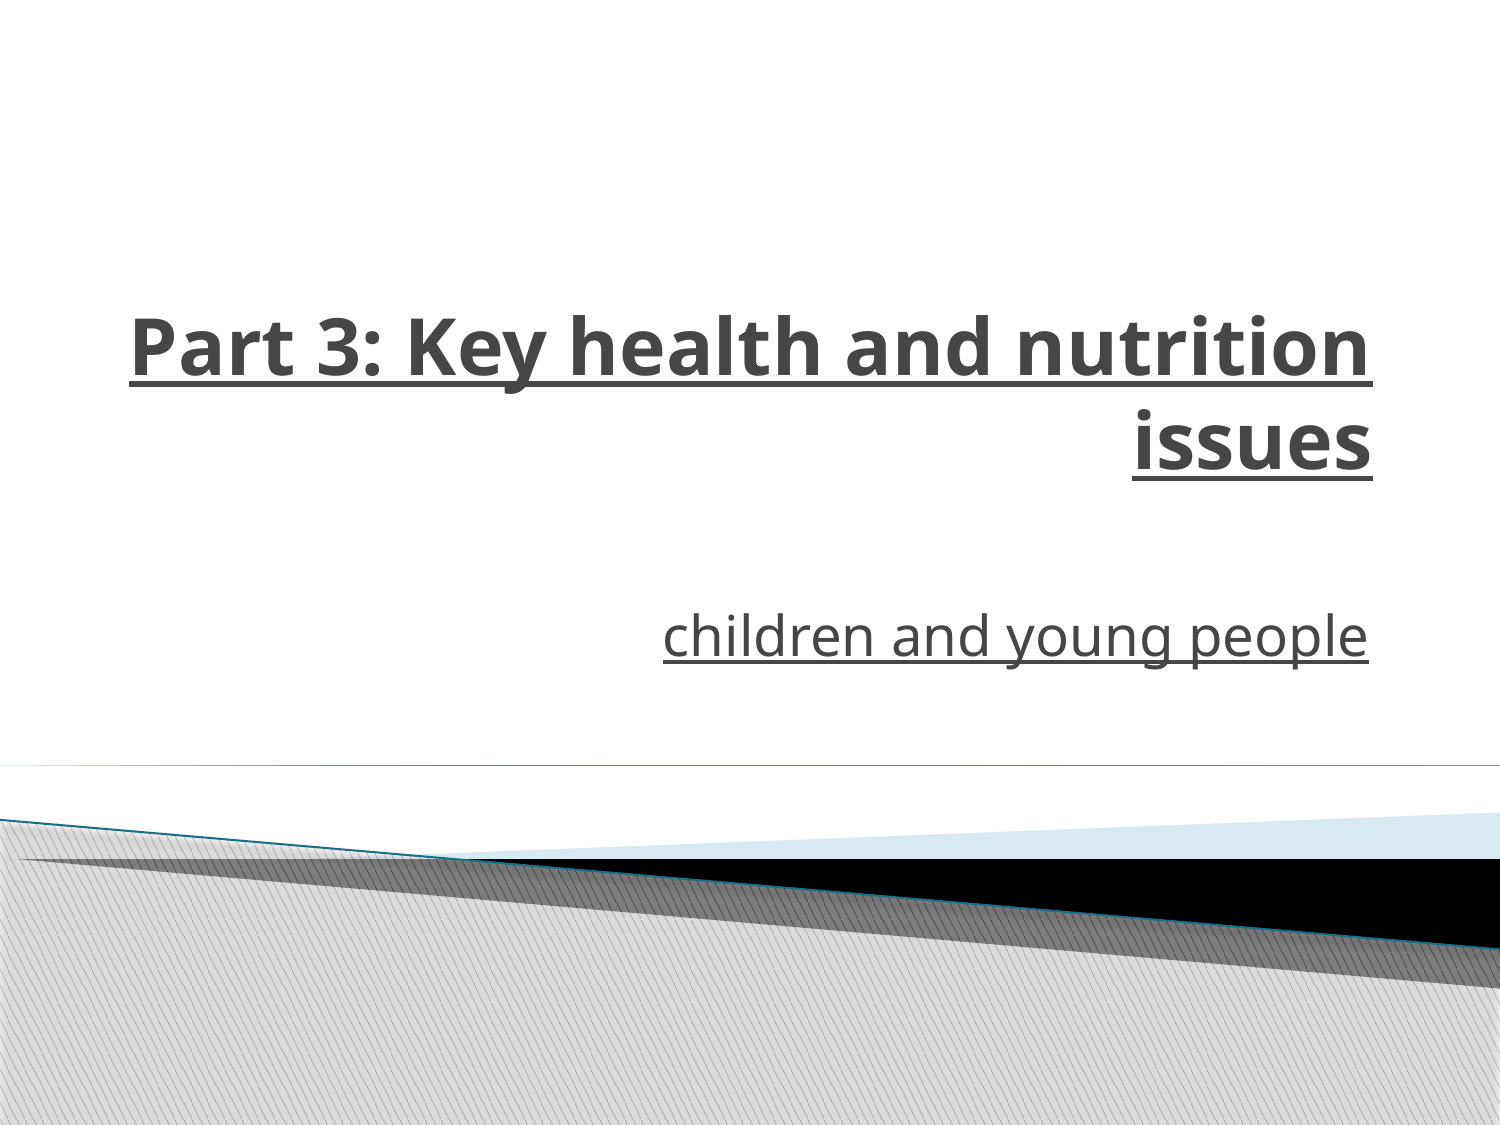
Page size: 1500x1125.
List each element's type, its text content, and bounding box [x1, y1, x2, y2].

subtitle children and young people [112, 592, 1388, 790]
picture [5, 859, 1500, 989]
title Part 3: Key health and nutrition issues [112, 287, 1388, 588]
